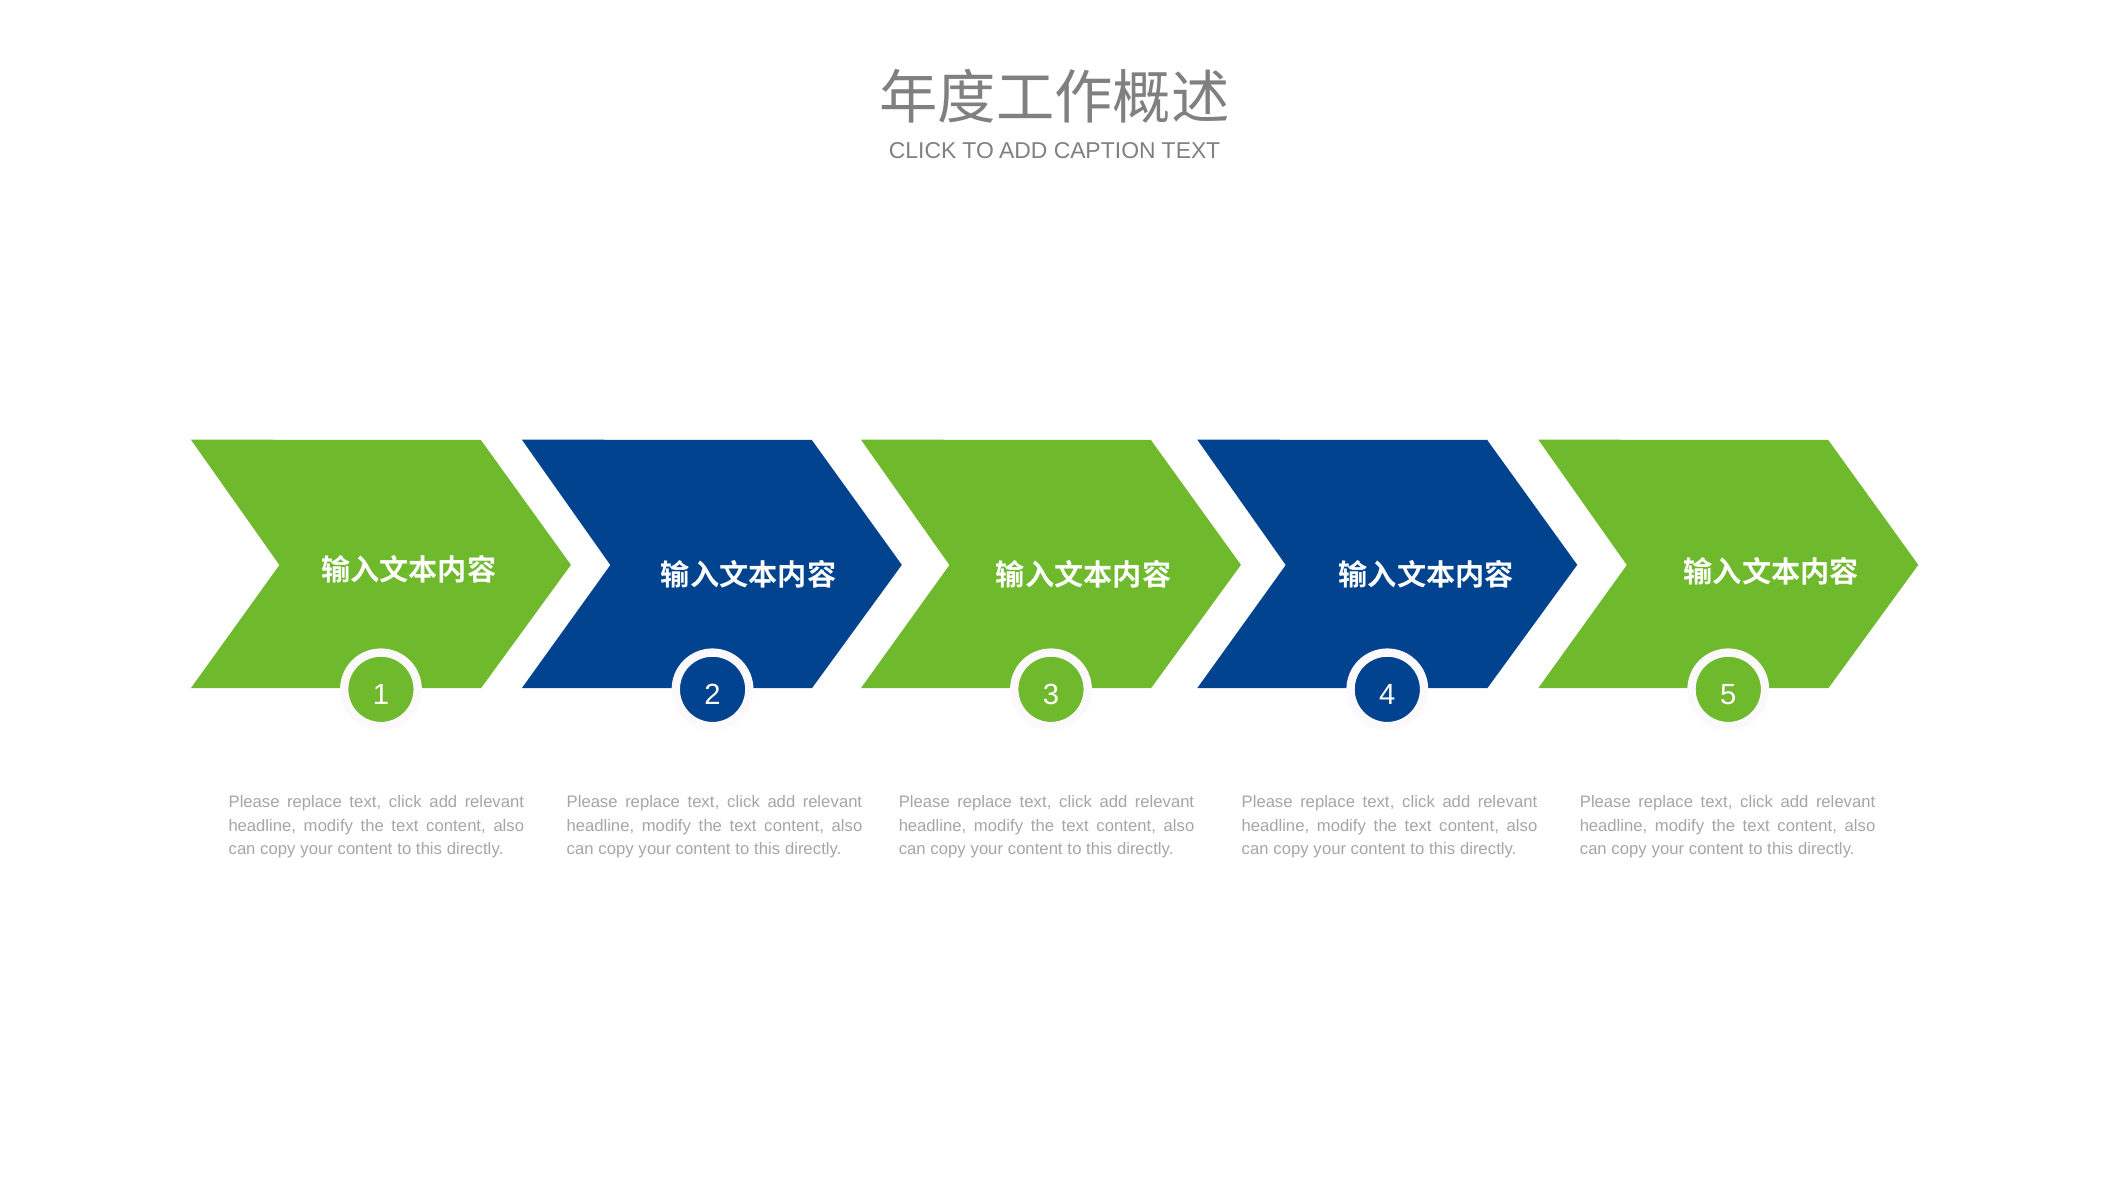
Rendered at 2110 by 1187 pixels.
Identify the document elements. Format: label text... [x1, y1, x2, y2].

text_box 年度工作概述 [865, 60, 1245, 131]
text_box Please replace text, click add relevant headline, modify the text content, also can copy your content to this directly. [1579, 786, 1876, 859]
text_box Please replace text, click add relevant headline, modify the text content, also can copy your content to this directly. [1241, 786, 1538, 859]
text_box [675, 652, 750, 727]
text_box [1691, 652, 1766, 727]
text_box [1014, 652, 1088, 727]
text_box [1197, 439, 1538, 689]
text_box Please replace text, click add relevant headline, modify the text content, also can copy your content to this directly. [228, 786, 525, 859]
text_box Please replace text, click add relevant headline, modify the text content, also can copy your content to this directly. [898, 786, 1195, 859]
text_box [860, 439, 1197, 689]
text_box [1350, 652, 1425, 727]
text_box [521, 439, 860, 689]
text_box Please replace text, click add relevant headline, modify the text content, also can copy your content to this directly. [566, 786, 863, 859]
text_box CLICK TO ADD CAPTION TEXT [865, 135, 1245, 163]
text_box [190, 439, 521, 689]
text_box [1538, 439, 1919, 689]
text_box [344, 652, 418, 727]
